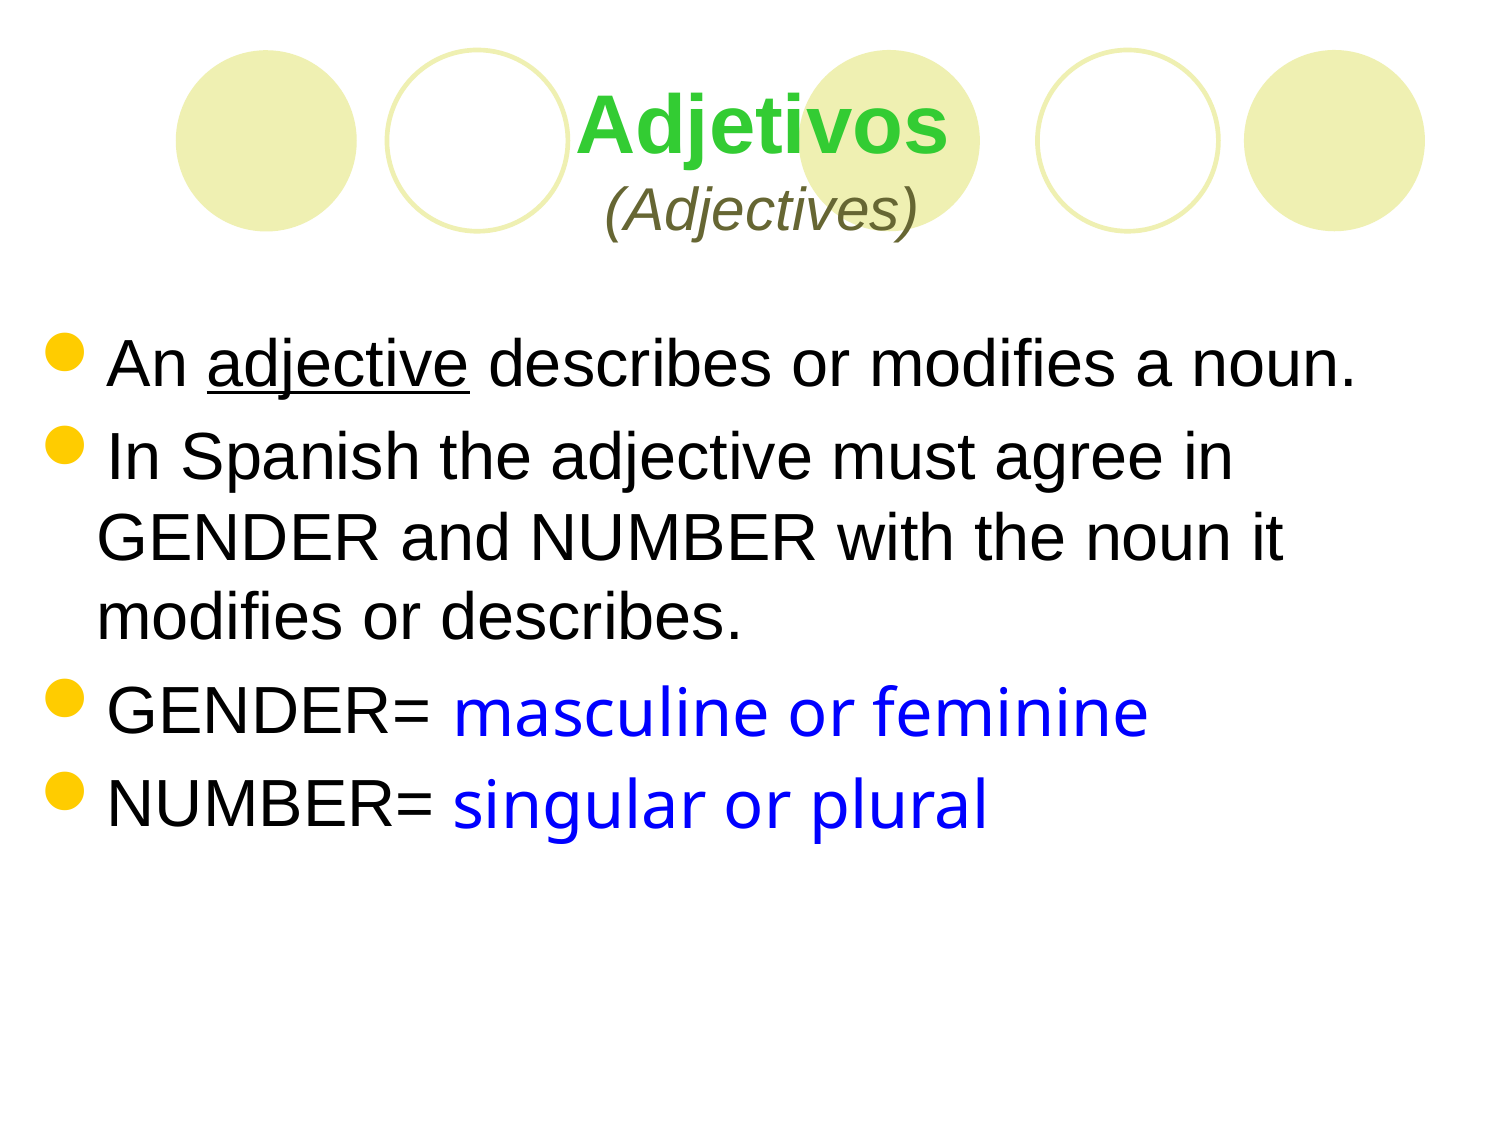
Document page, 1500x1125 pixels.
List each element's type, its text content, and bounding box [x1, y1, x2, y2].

text_box masculine or feminine [437, 662, 1250, 754]
title Adjetivos (Adjectives) [125, 37, 1400, 275]
list An adjective describes or modifies a noun. In Spanish the adjective must agree in GENDER and NUMBER with the noun it modifies or describes. GENDER= NUMBER= [24, 312, 1413, 1025]
text_box singular or plural [437, 754, 1250, 850]
